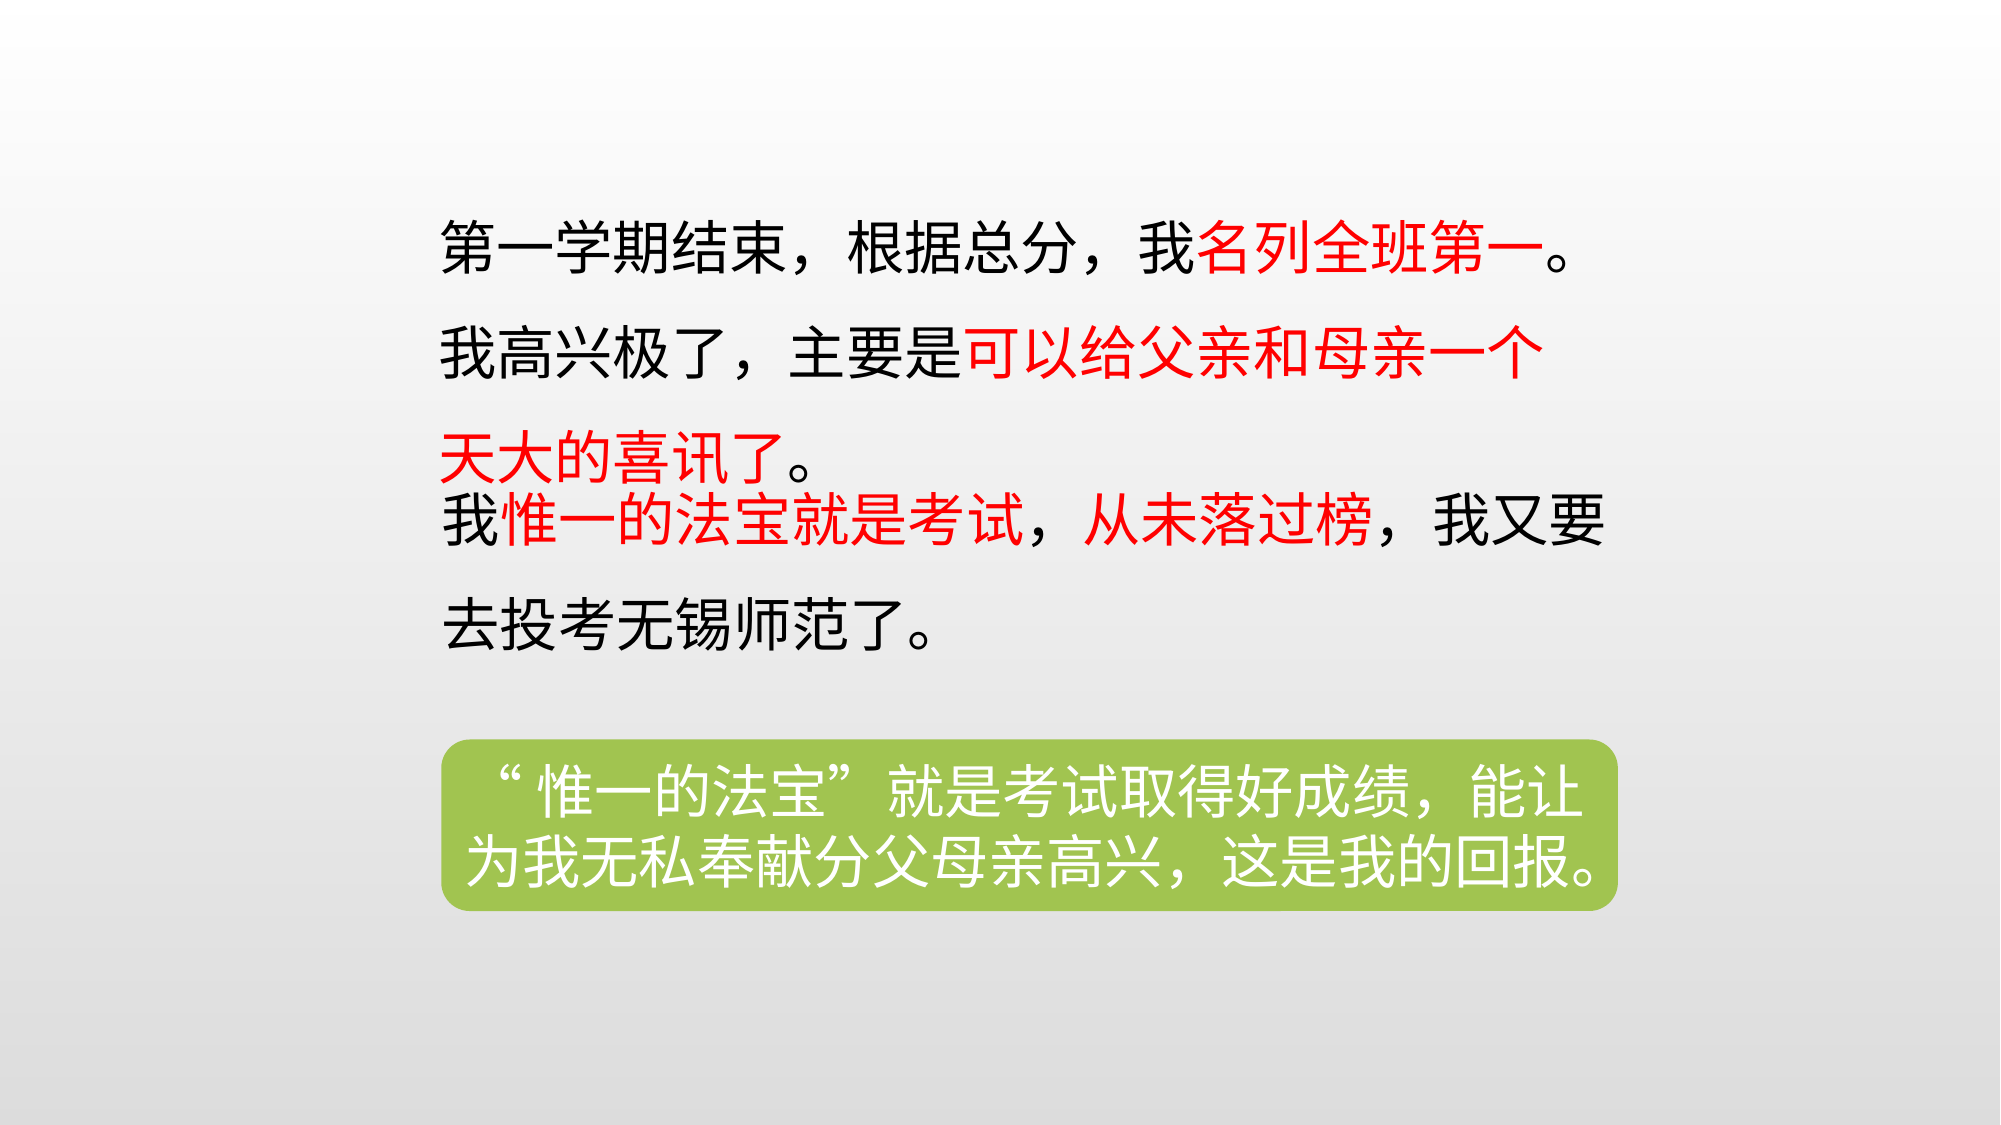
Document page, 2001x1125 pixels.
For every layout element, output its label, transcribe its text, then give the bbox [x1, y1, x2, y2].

text_box 我惟一的法宝就是考试，从未落过榜，我又要去投考无锡师范了。 [427, 441, 1644, 666]
text_box 第一学期结束，根据总分，我名列全班第一。我高兴极了，主要是可以给父亲和母亲一个天大的喜讯了。 [427, 170, 1595, 441]
text_box “惟一的法宝”就是考试取得好成绩，能让为我无私奉献分父母亲高兴，这是我的回报。 [441, 739, 1618, 912]
